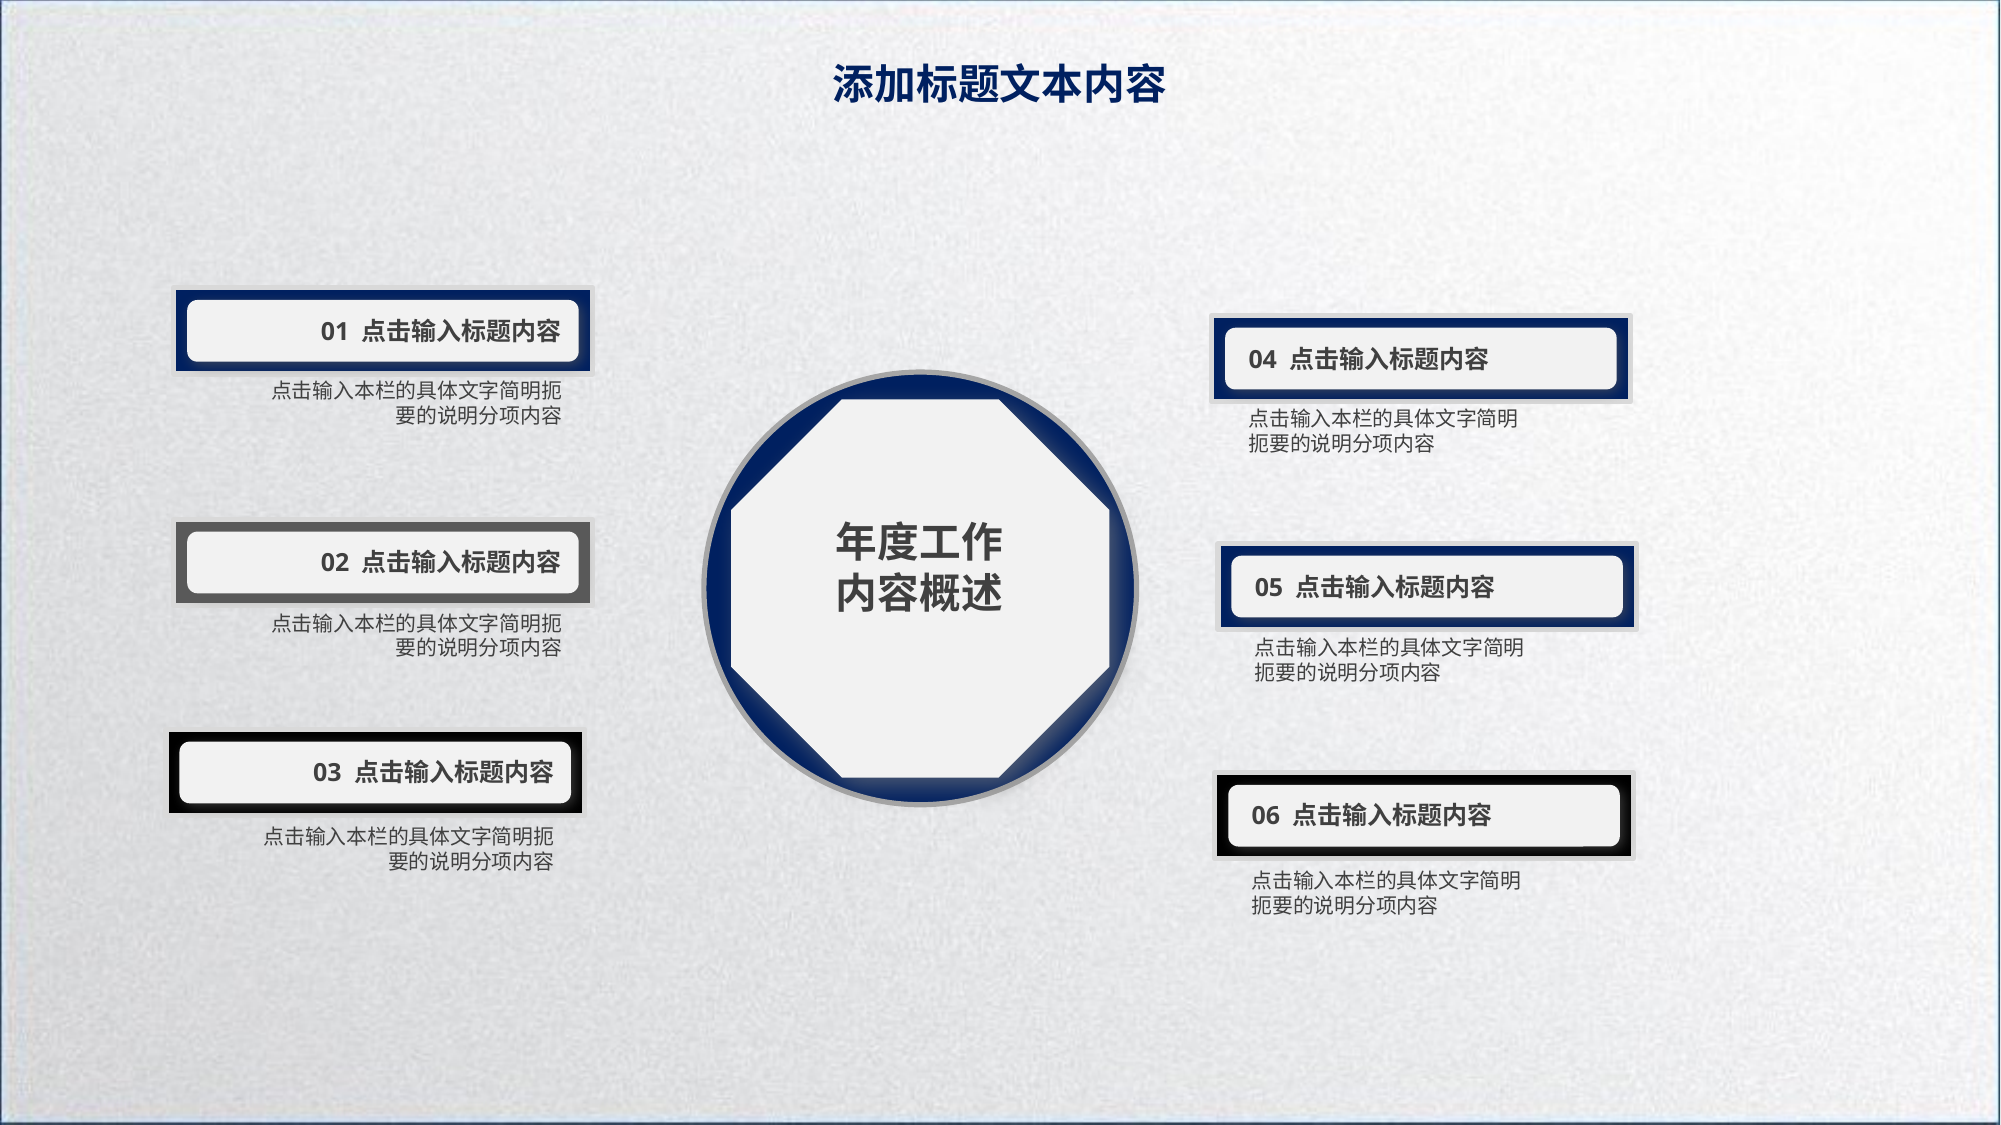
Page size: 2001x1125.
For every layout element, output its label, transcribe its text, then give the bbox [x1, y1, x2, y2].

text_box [173, 287, 593, 375]
text_box 添加标题文本内容 [710, 52, 1289, 114]
text_box 点击输入本栏的具体文字简明扼要的说明分项内容 [1248, 421, 1525, 441]
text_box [165, 729, 585, 816]
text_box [1211, 315, 1631, 402]
text_box 点击输入本栏的具体文字简明扼要的说明分项内容 [1254, 649, 1531, 670]
text_box 点击输入本栏的具体文字简明扼要的说明分项内容 [262, 838, 554, 860]
text_box 点击输入本栏的具体文字简明扼要的说明分项内容 [1251, 882, 1528, 903]
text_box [1214, 772, 1634, 859]
text_box 点击输入本栏的具体文字简明扼要的说明分项内容 [270, 392, 562, 413]
picture [0, 0, 2001, 1125]
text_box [173, 519, 593, 606]
text_box 点击输入本栏的具体文字简明扼要的说明分项内容 [270, 624, 562, 646]
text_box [703, 371, 1137, 805]
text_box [1217, 543, 1637, 630]
